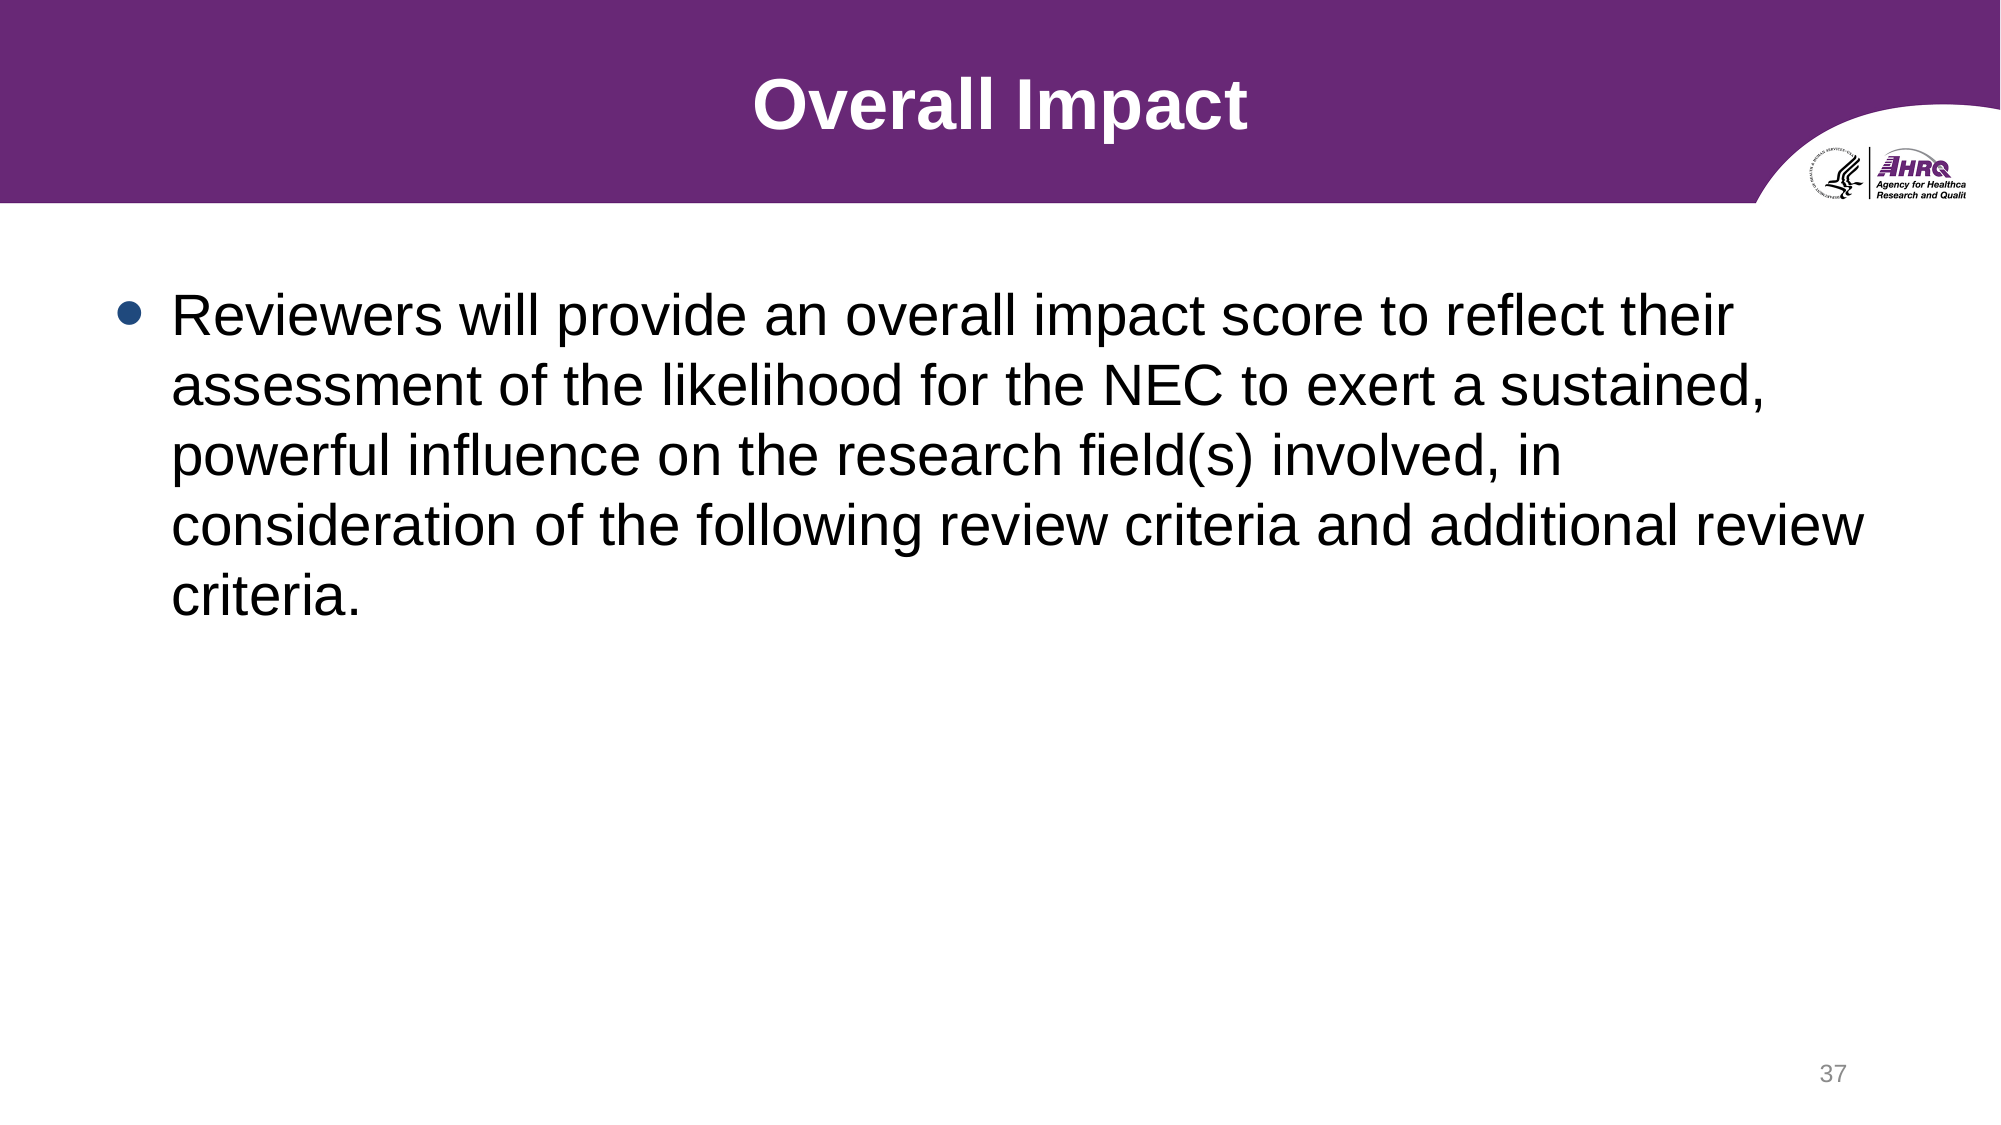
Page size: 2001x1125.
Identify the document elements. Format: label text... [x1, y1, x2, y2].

slide_number 37 [1412, 1042, 1863, 1103]
picture [0, 0, 2001, 1125]
title Overall Impact [275, 50, 1725, 152]
list Reviewers will provide an overall impact score to reflect their assessment of the likelihood for the NEC to exert a sustained, powerful influence on the research field(s) involved, in consideration of the following review criteria and additional review criteria. [99, 270, 1900, 1013]
